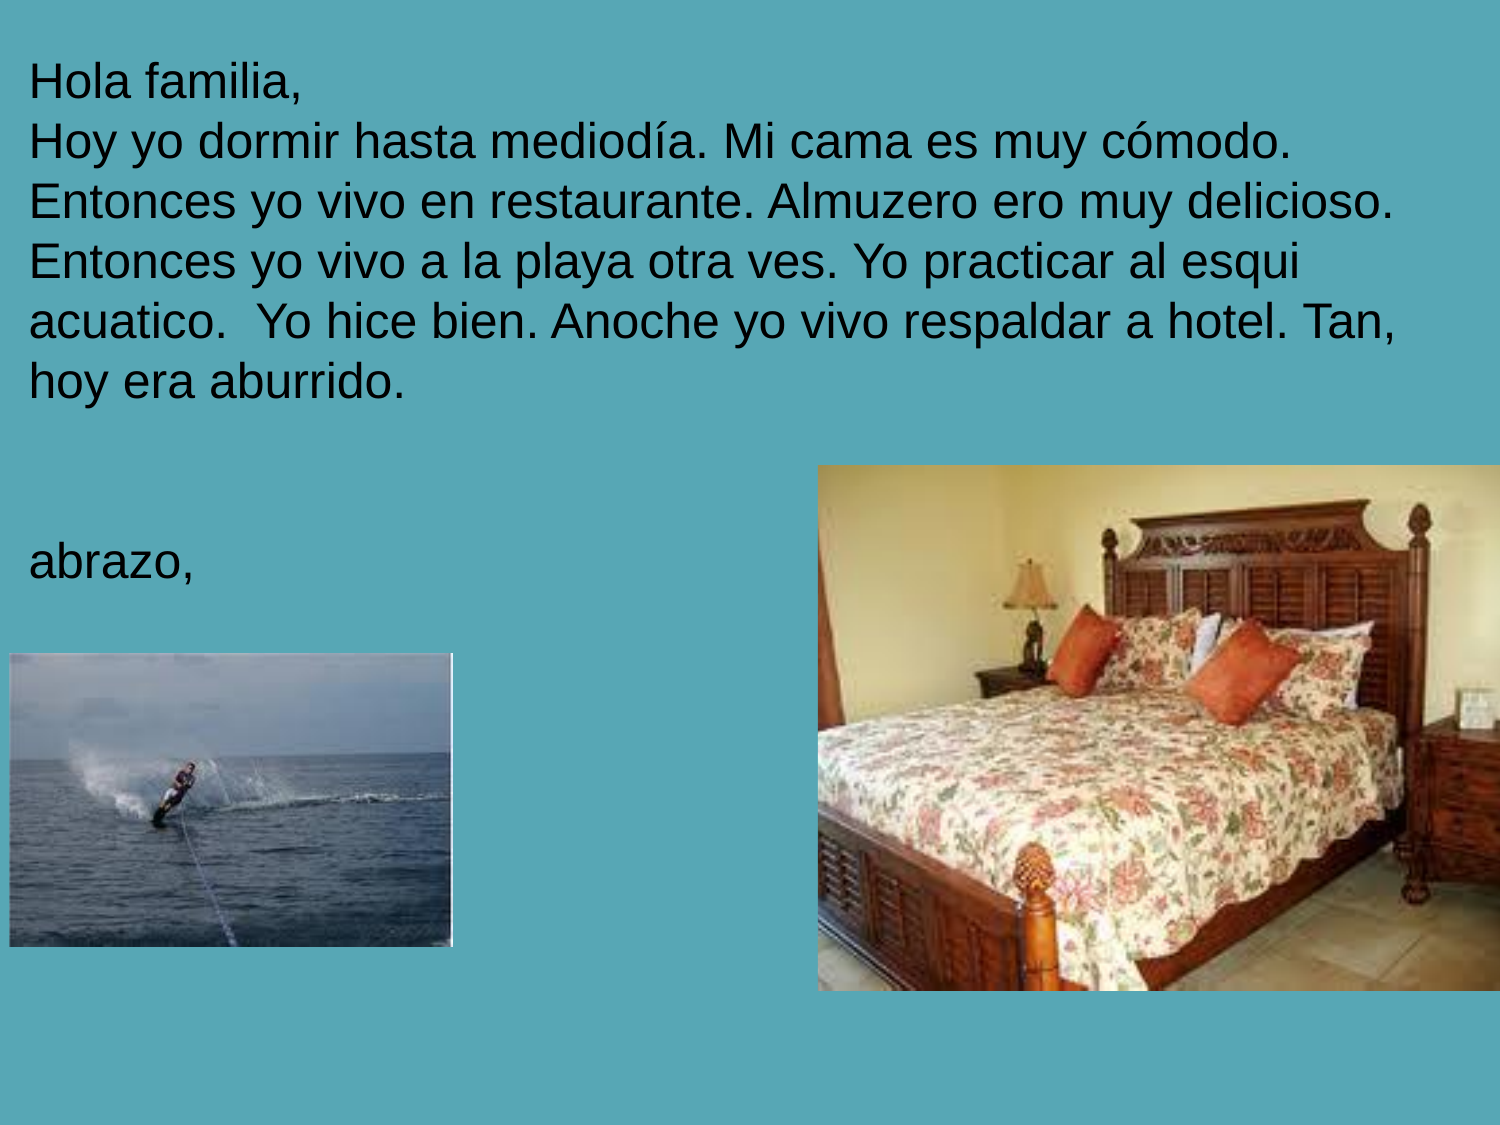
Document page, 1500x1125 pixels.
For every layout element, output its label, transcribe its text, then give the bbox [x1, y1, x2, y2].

text_box Hola familia, Hoy yo dormir hasta mediodía. Mi cama es muy cómodo. Entonces yo vivo en restaurante. Almuzero ero muy delicioso. Entonces yo vivo a la playa otra ves. Yo practicar al esqui acuatico. Yo hice bien. Anoche yo vivo respaldar a hotel. Tan, hoy era aburrido. un abrazo, Nick [13, 33, 1465, 734]
text_box [817, 465, 1500, 991]
text_box [9, 653, 453, 947]
